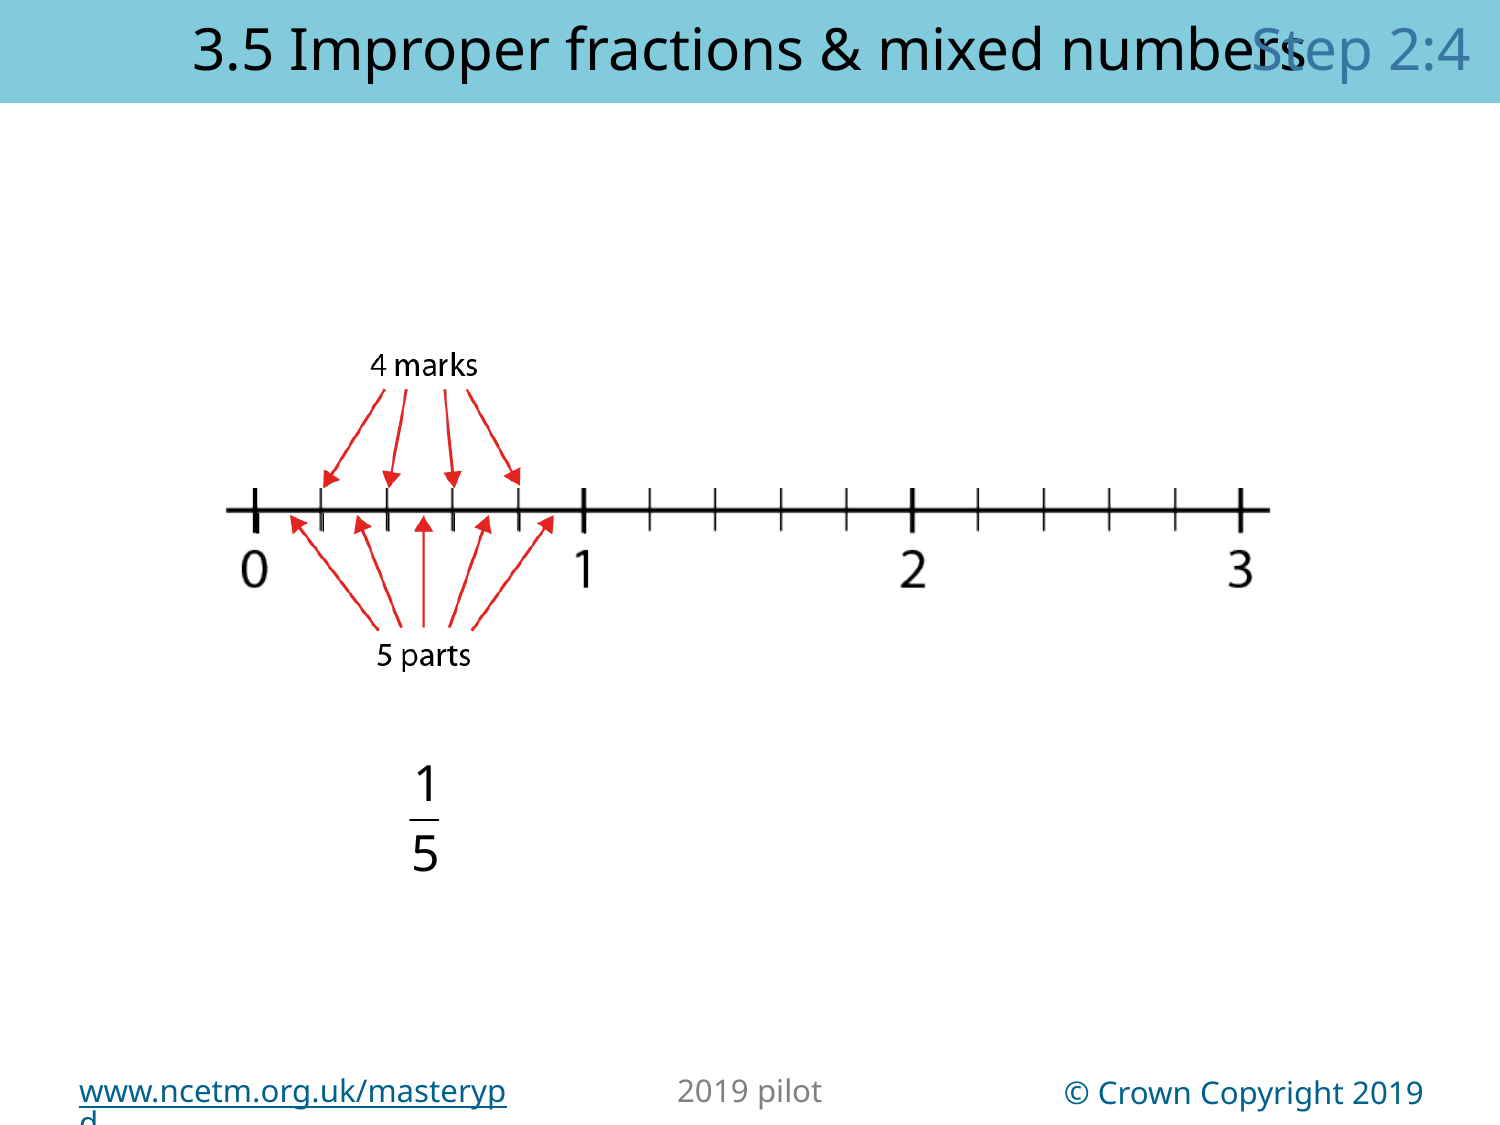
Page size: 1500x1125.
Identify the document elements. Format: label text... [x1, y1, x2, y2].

picture [50, 347, 1399, 683]
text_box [405, 757, 444, 879]
list Step 2:4 [0, 0, 1500, 104]
